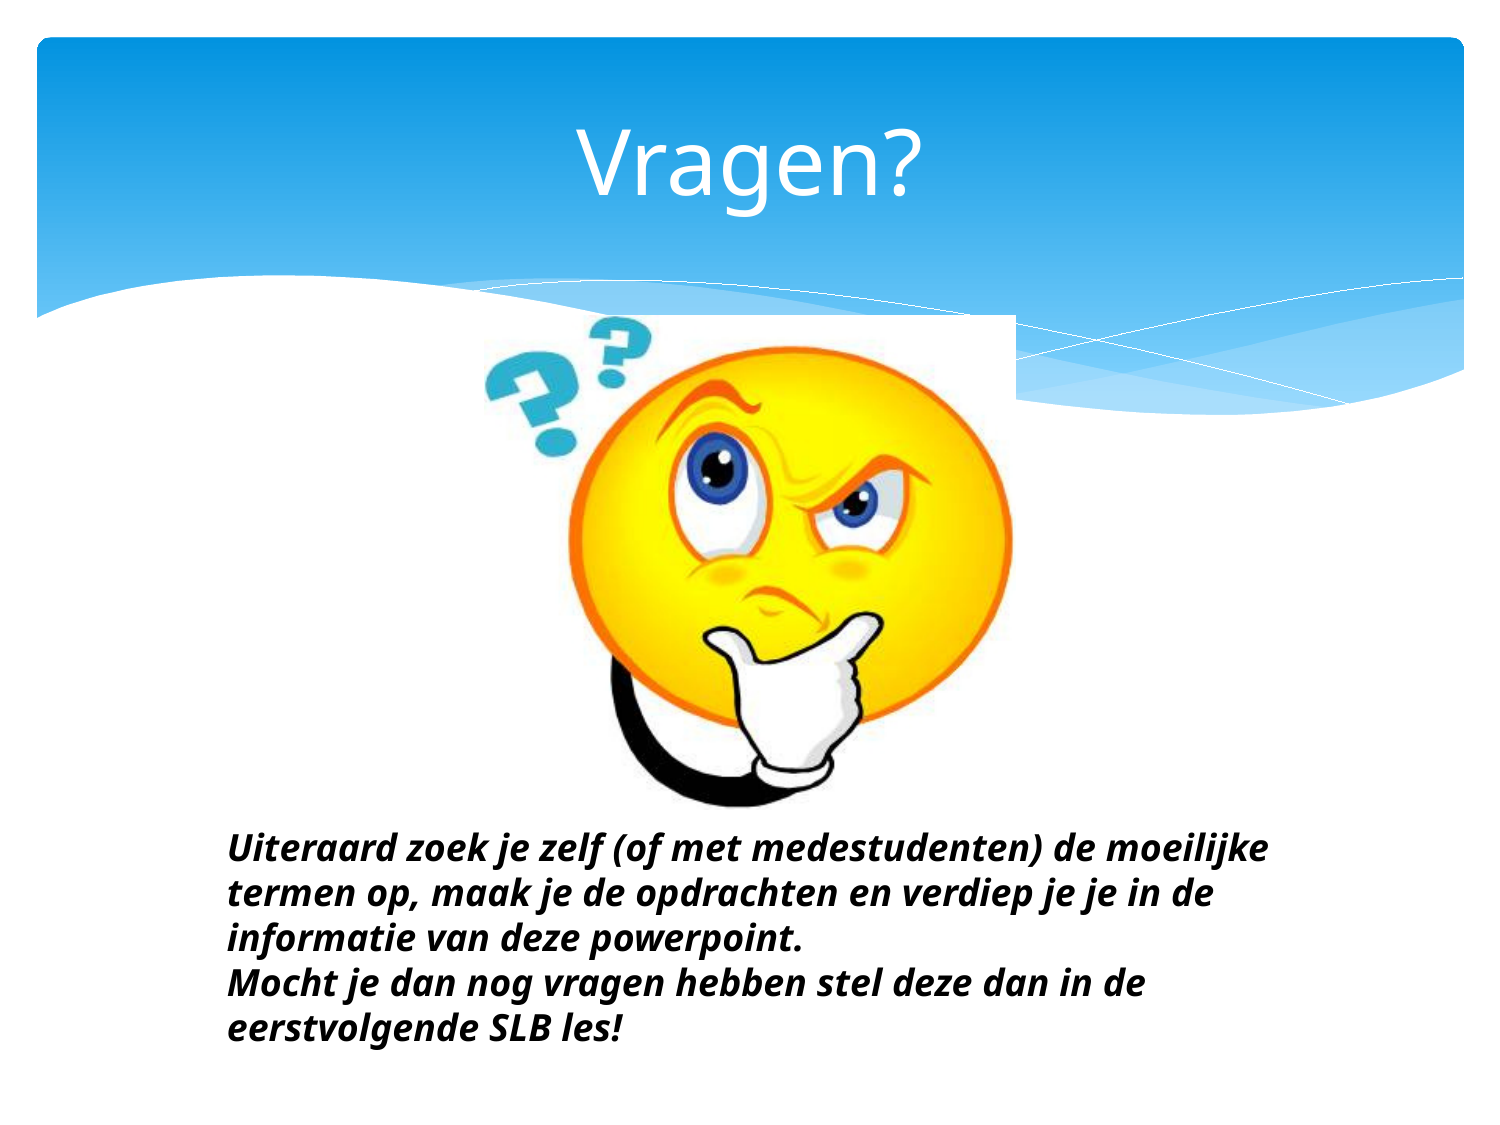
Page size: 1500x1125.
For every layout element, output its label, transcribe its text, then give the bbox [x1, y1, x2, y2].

title Vragen? [75, 55, 1425, 261]
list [484, 315, 1016, 810]
text_box Uiteraard zoek je zelf (of met medestudenten) de moeilijke termen op, maak je de opdrachten en verdiep je je in de informatie van deze powerpoint. Mocht je dan nog vragen hebben stel deze dan in de eerstvolgende SLB les! [212, 816, 1288, 1057]
